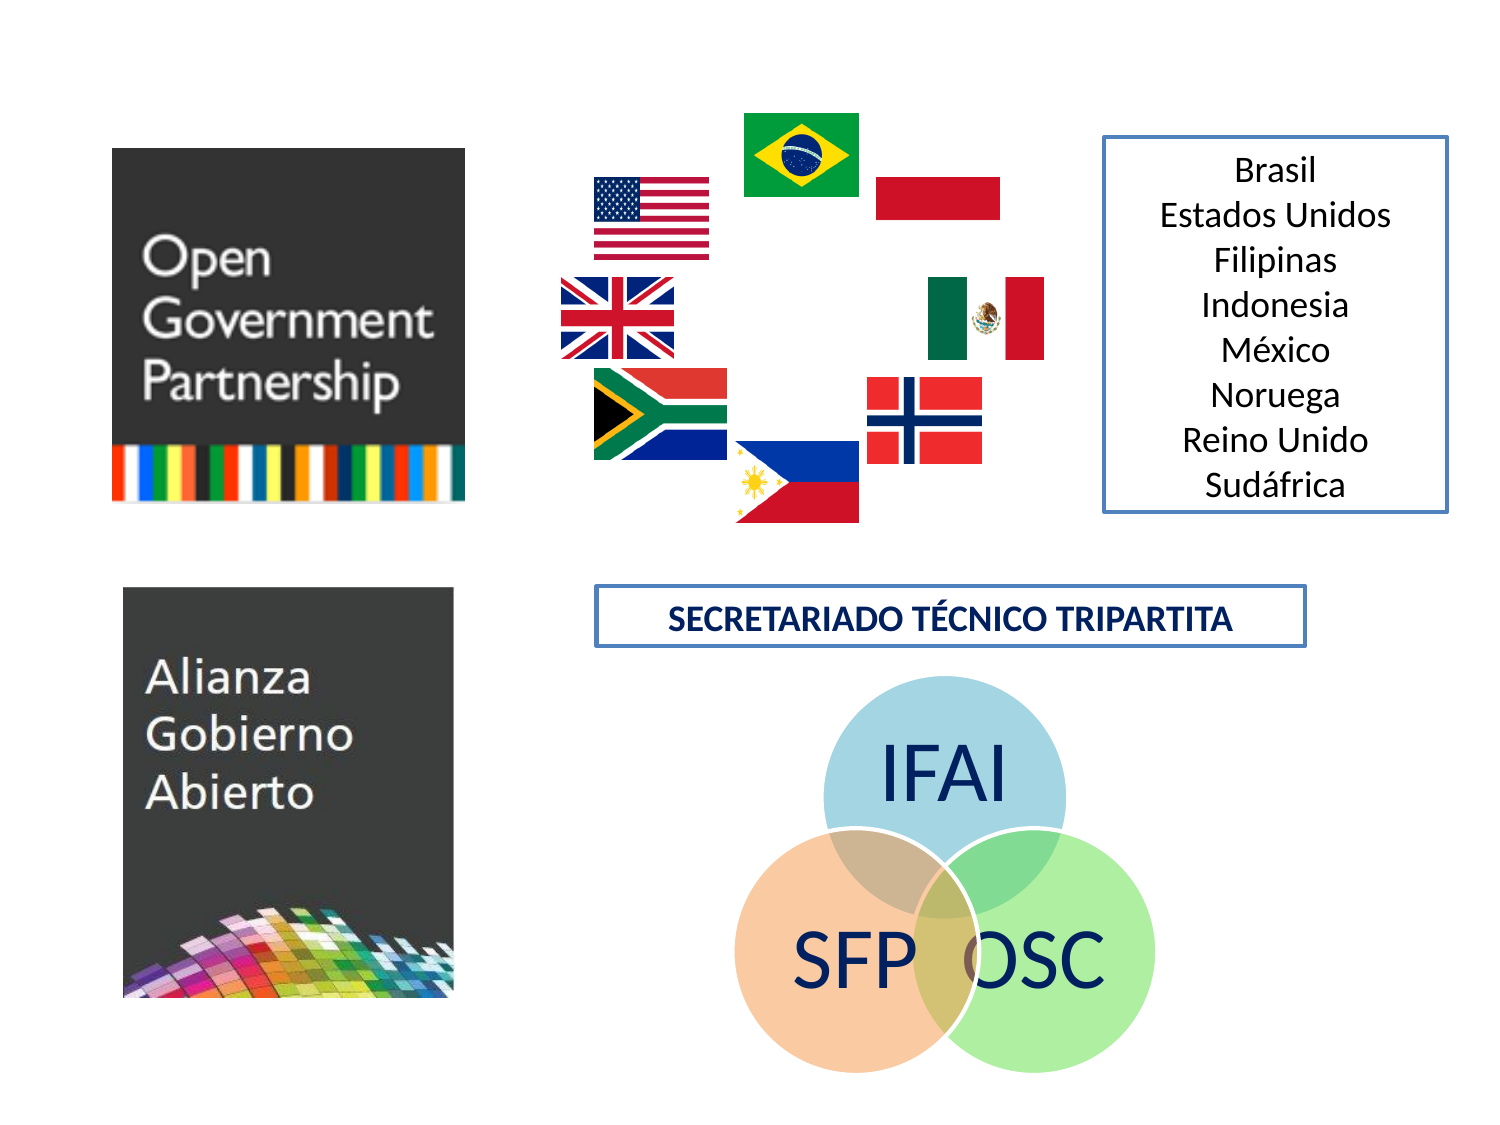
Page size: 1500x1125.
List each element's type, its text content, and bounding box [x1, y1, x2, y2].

text_box Brasil Estados Unidos Filipinas Indonesia México Noruega Reino Unido Sudáfrica [1102, 135, 1449, 514]
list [111, 148, 465, 504]
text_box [667, 668, 1223, 1081]
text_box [560, 113, 1044, 523]
picture [123, 585, 455, 999]
text_box SECRETARIADO TÉCNICO TRIPARTITA [594, 584, 1307, 648]
